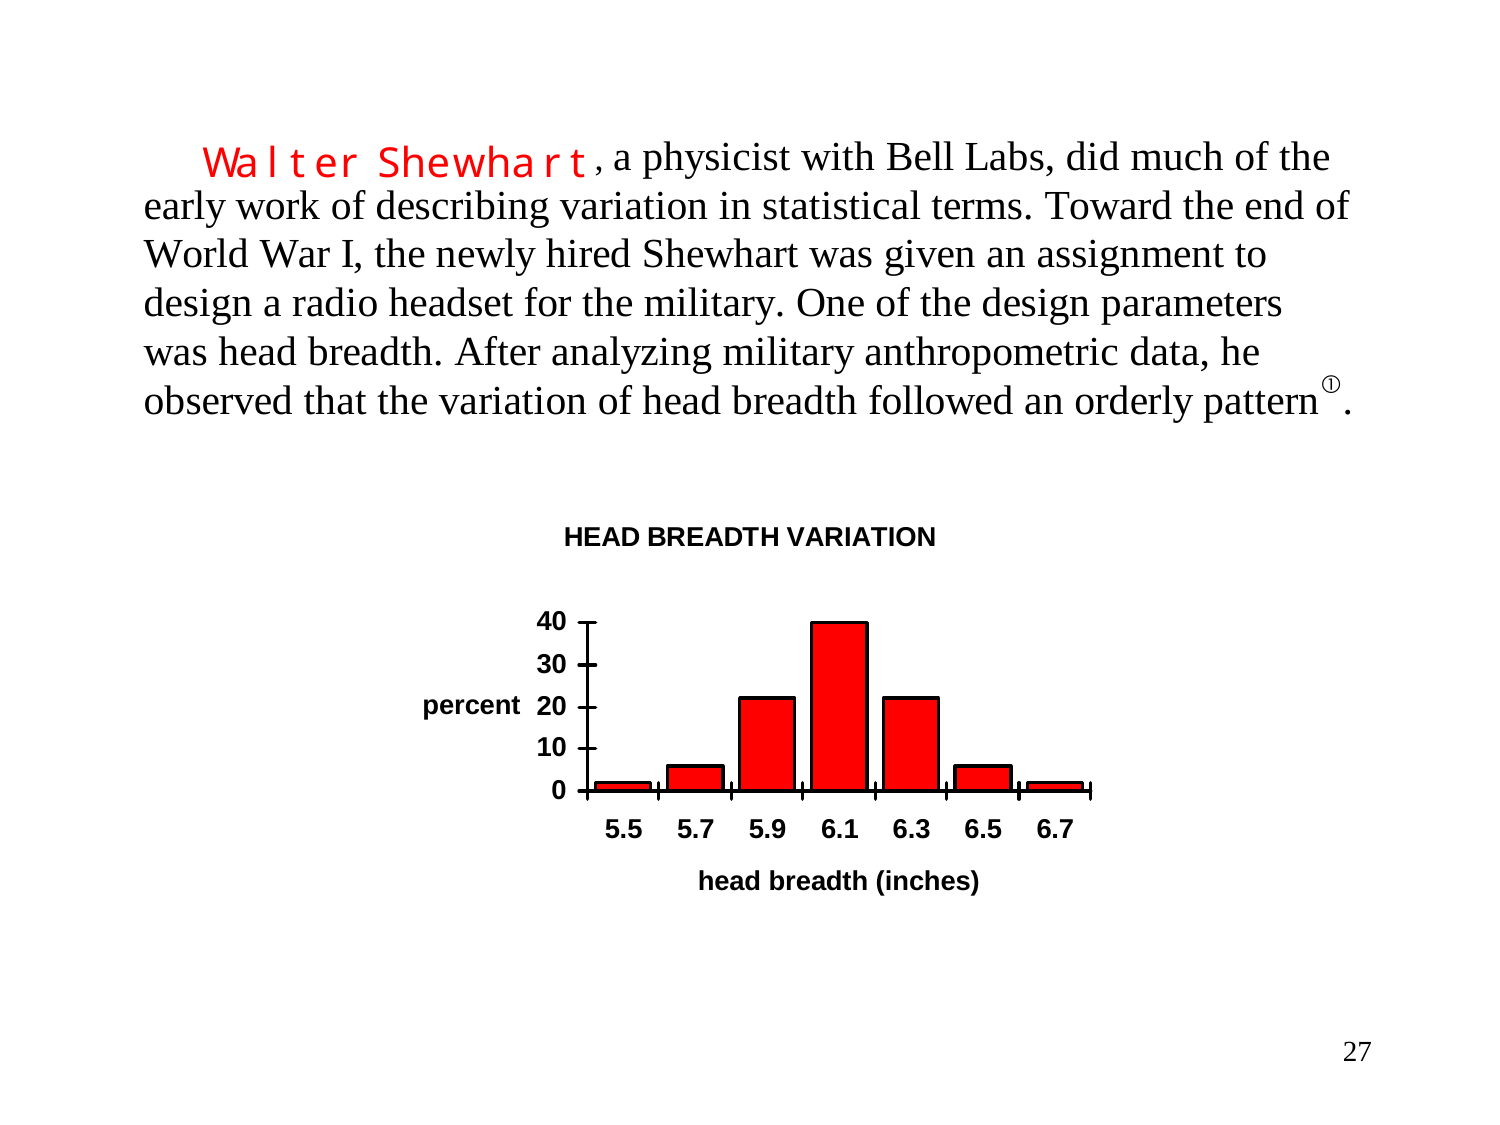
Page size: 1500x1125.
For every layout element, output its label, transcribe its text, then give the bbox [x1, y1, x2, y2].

slide_number 27 [1074, 1025, 1388, 1100]
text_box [143, 124, 1357, 510]
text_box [372, 487, 1128, 986]
